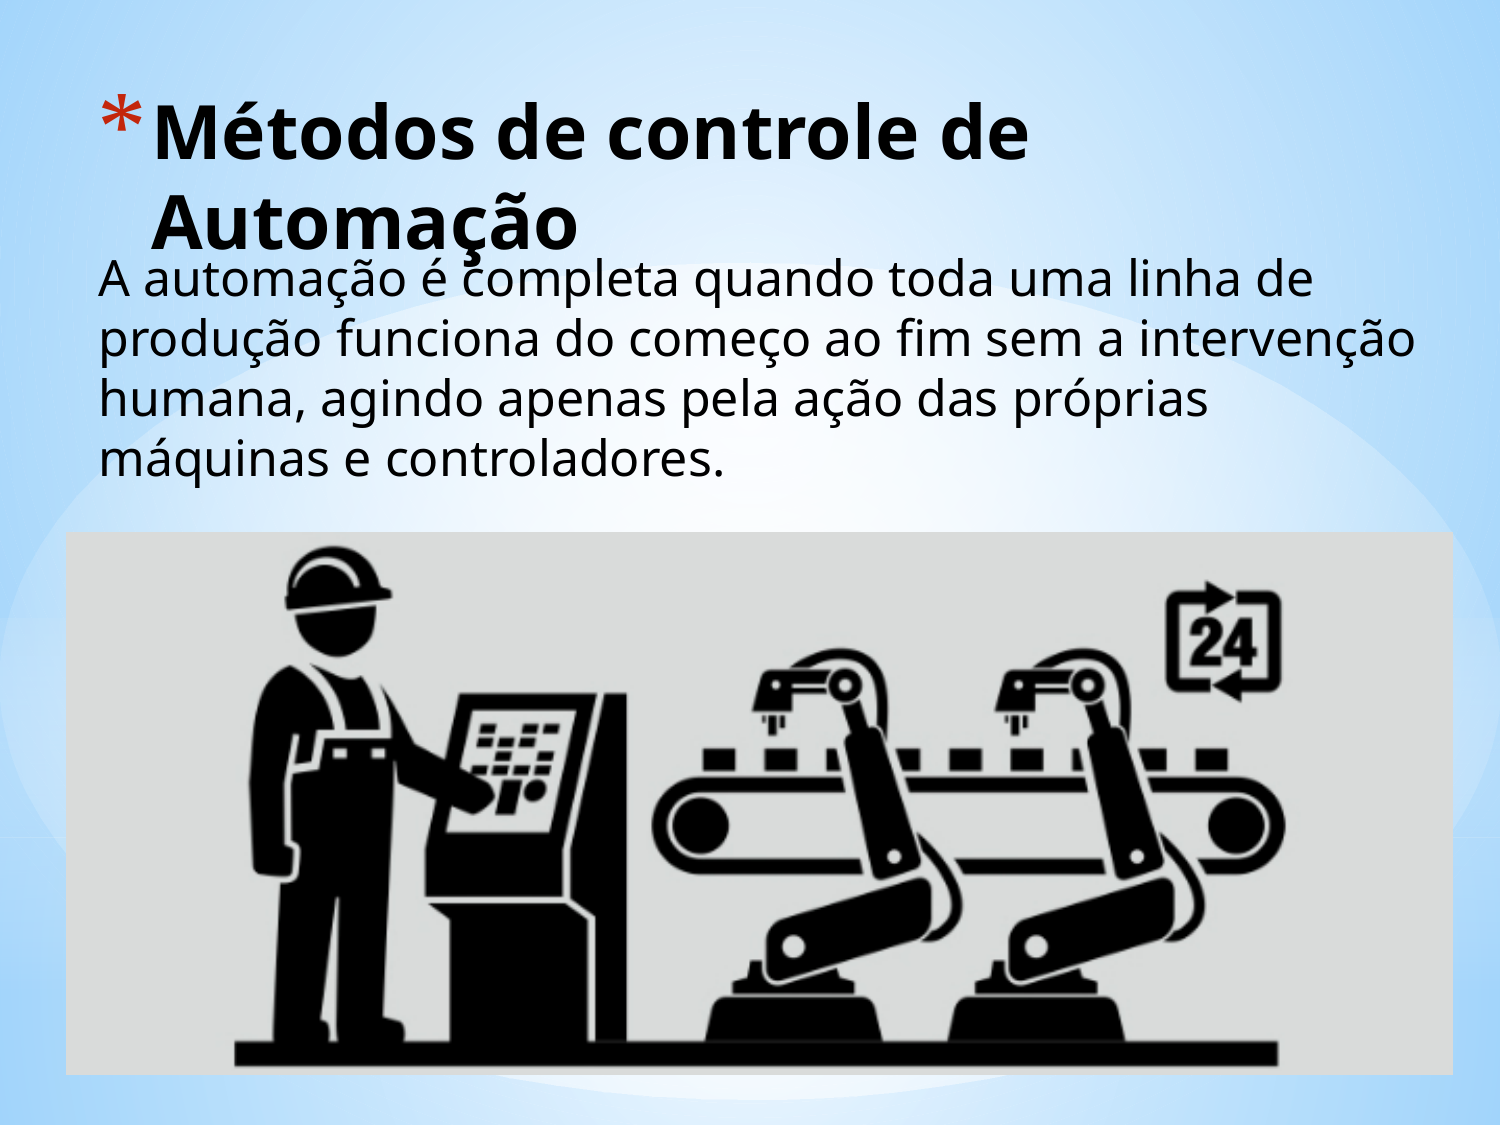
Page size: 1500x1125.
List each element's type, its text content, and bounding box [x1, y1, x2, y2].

title Métodos de controle de Automação [83, 77, 1427, 239]
picture [66, 532, 1453, 1075]
text_box A automação é completa quando toda uma linha de produção funciona do começo ao fim sem a intervenção humana, agindo apenas pela ação das próprias máquinas e controladores. [83, 239, 1453, 495]
